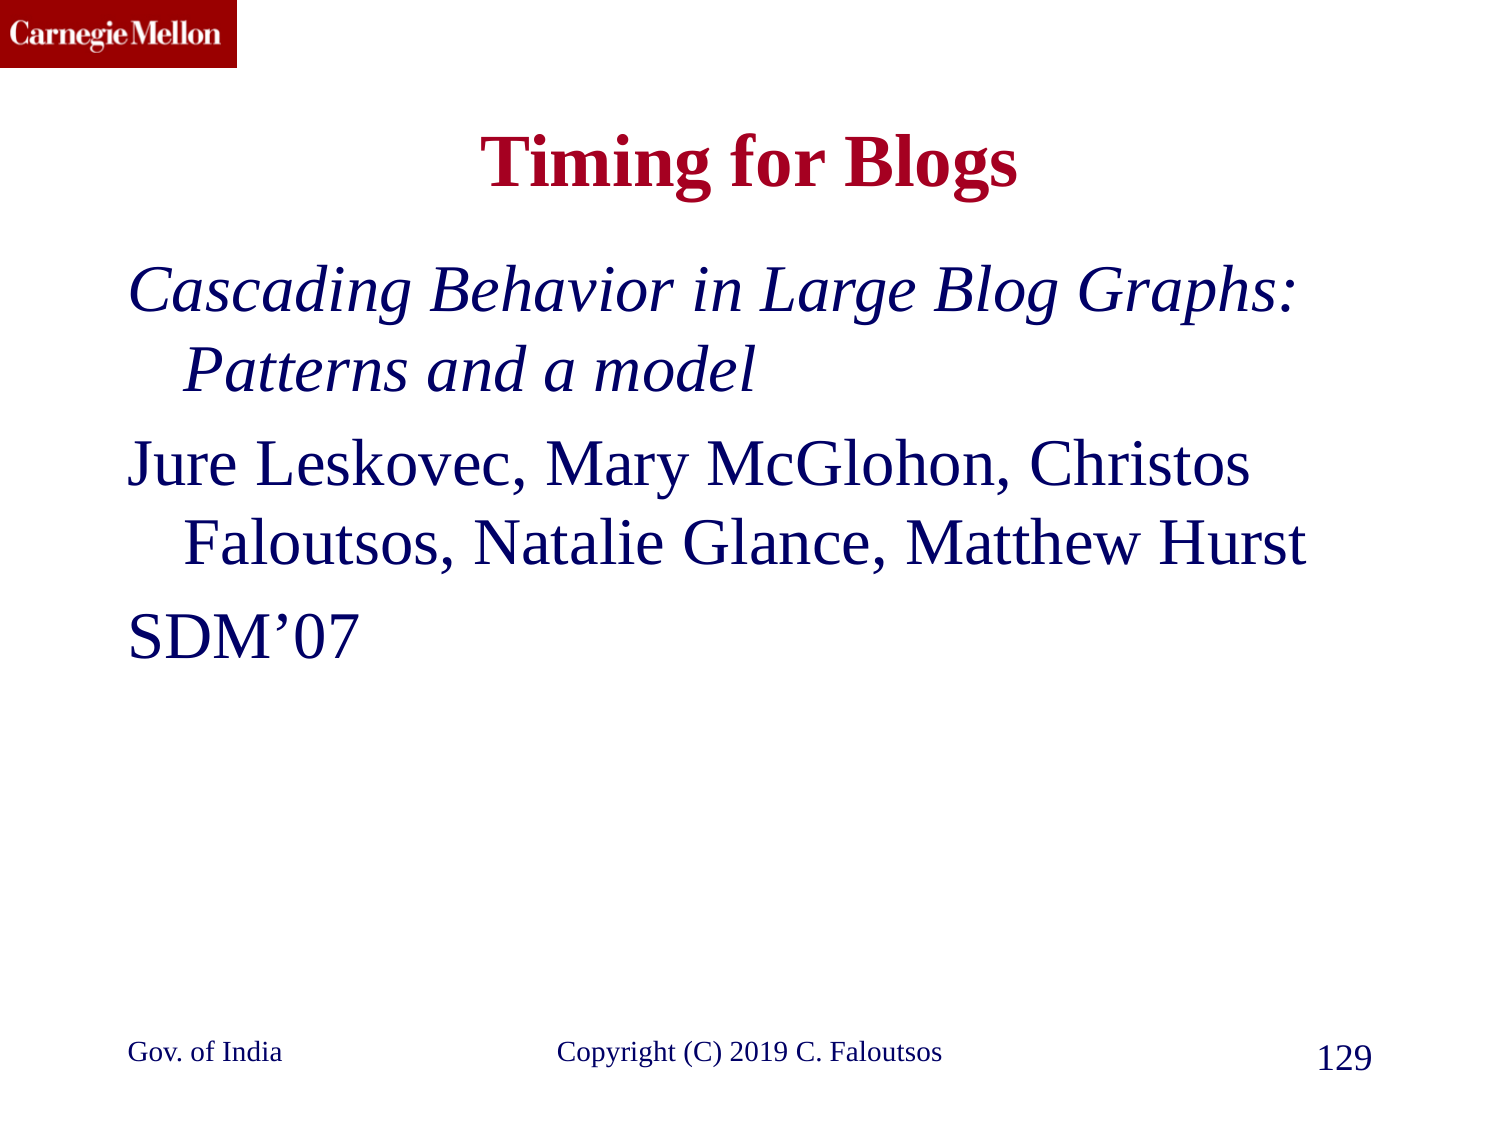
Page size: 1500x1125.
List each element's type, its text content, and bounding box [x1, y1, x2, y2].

picture [0, 0, 237, 68]
list Cascading Behavior in Large Blog Graphs: Patterns and a model Jure Leskovec, Mary McGlohon, Christos Faloutsos, Natalie Glance, Matthew Hurst SDM’07 [112, 237, 1388, 1001]
slide_number Gov. of India [112, 1024, 426, 1101]
footer Copyright (C) 2019 C. Faloutsos [512, 1024, 988, 1101]
title Timing for Blogs [112, 99, 1388, 213]
slide_number 129 [1074, 1024, 1388, 1101]
